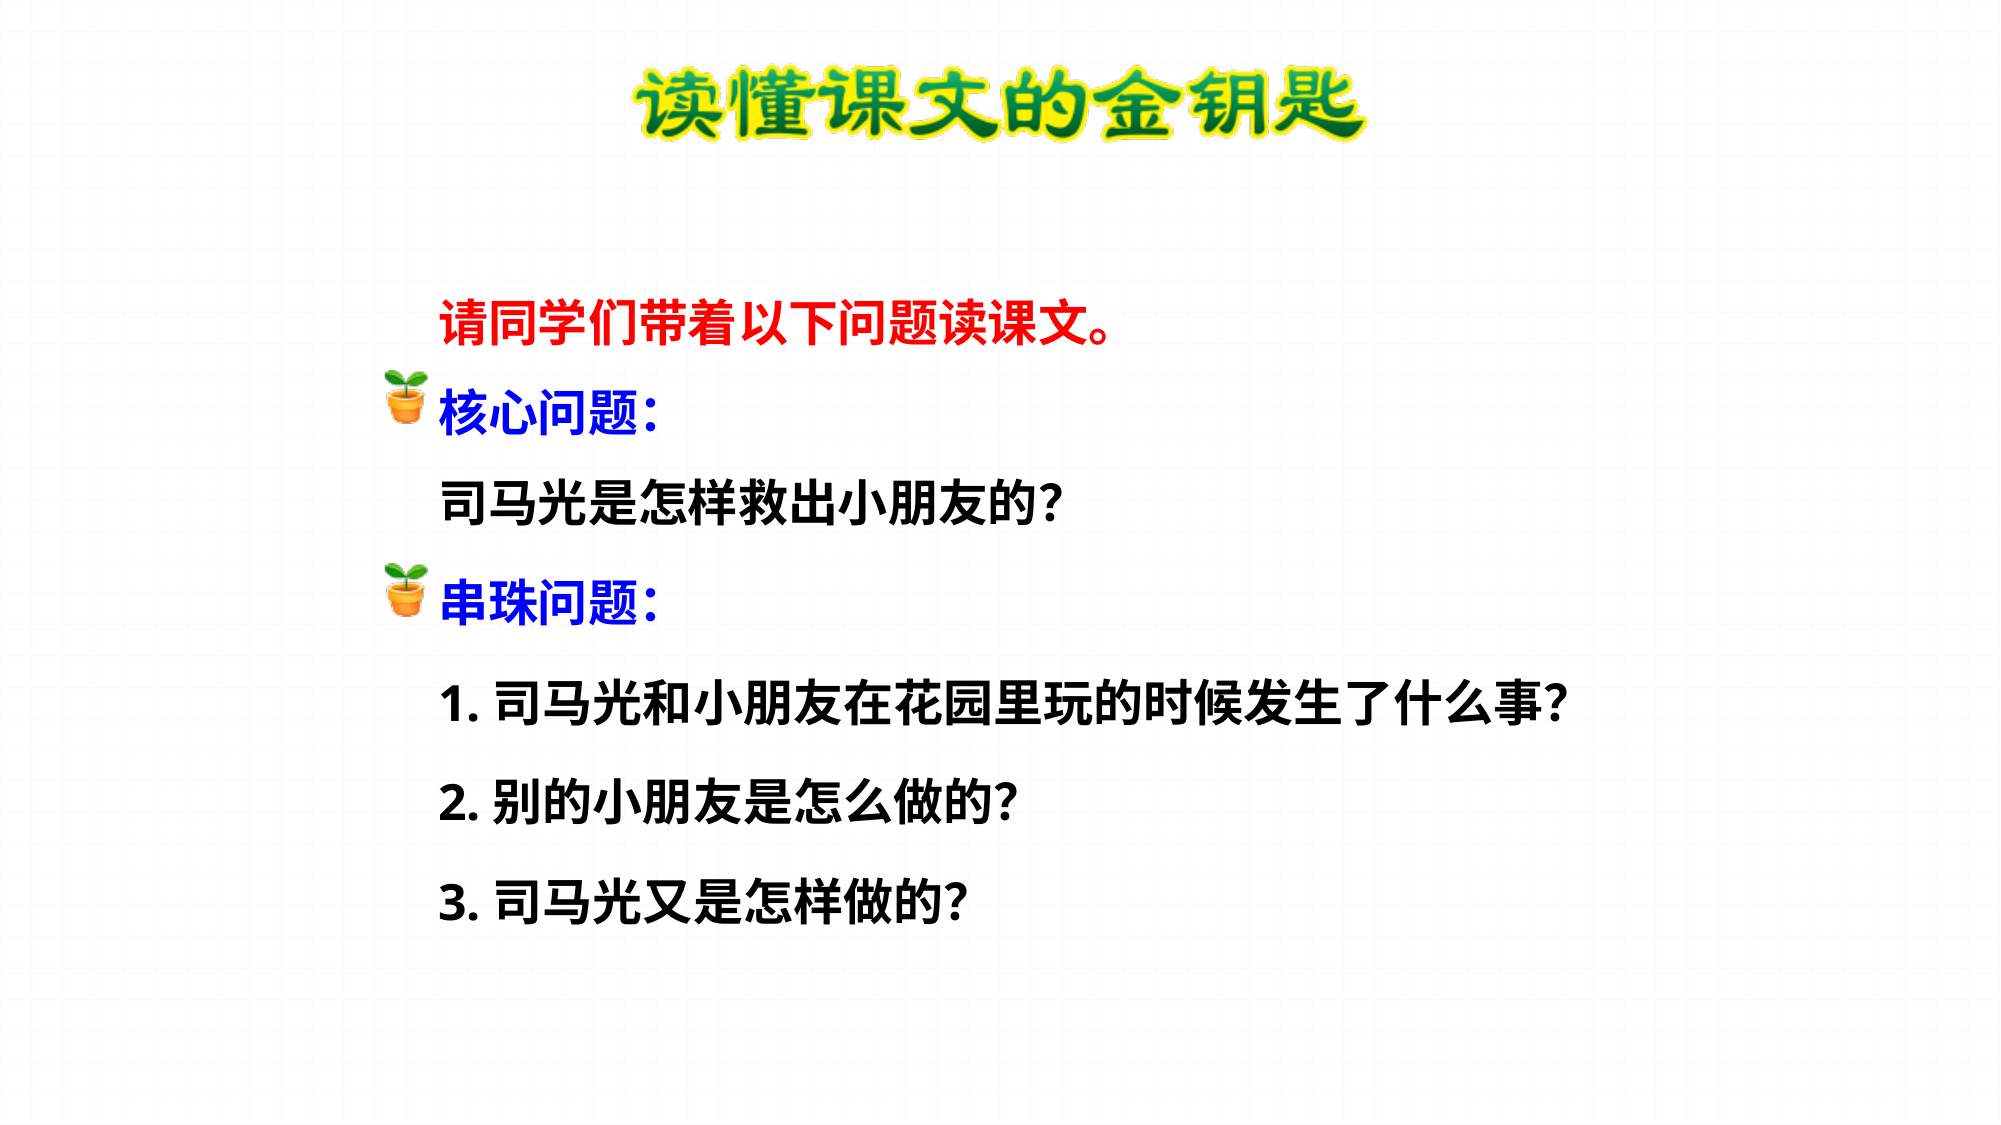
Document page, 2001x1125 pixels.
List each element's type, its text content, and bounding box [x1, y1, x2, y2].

picture [379, 558, 434, 620]
picture [379, 366, 433, 428]
picture [628, 59, 1374, 148]
text_box 请同学们带着以下问题读课文。 核心问题： 司马光是怎样救出小朋友的？ 串珠问题： 1.司马光和小朋友在花园里玩的时候发生了什么事？ 2.别的小朋友是怎么做的？ 3.司马光又是怎样做的？ [423, 253, 1640, 970]
